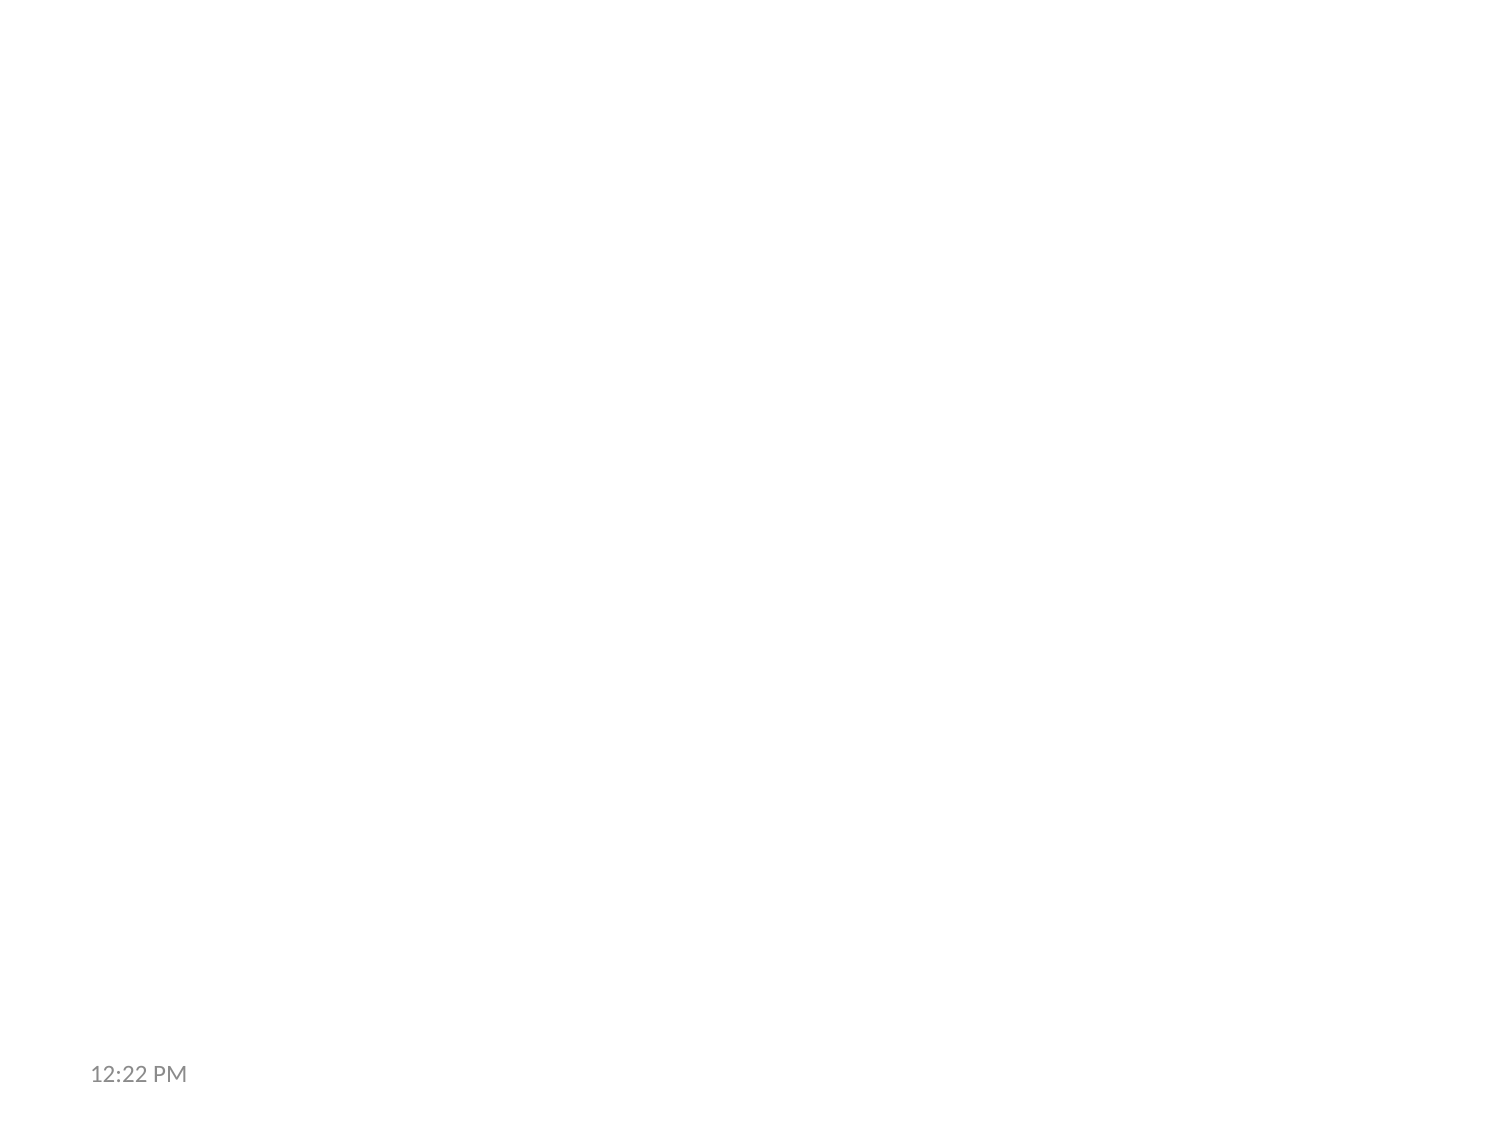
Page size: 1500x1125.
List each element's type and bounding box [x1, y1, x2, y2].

slide_number [75, 1042, 425, 1103]
